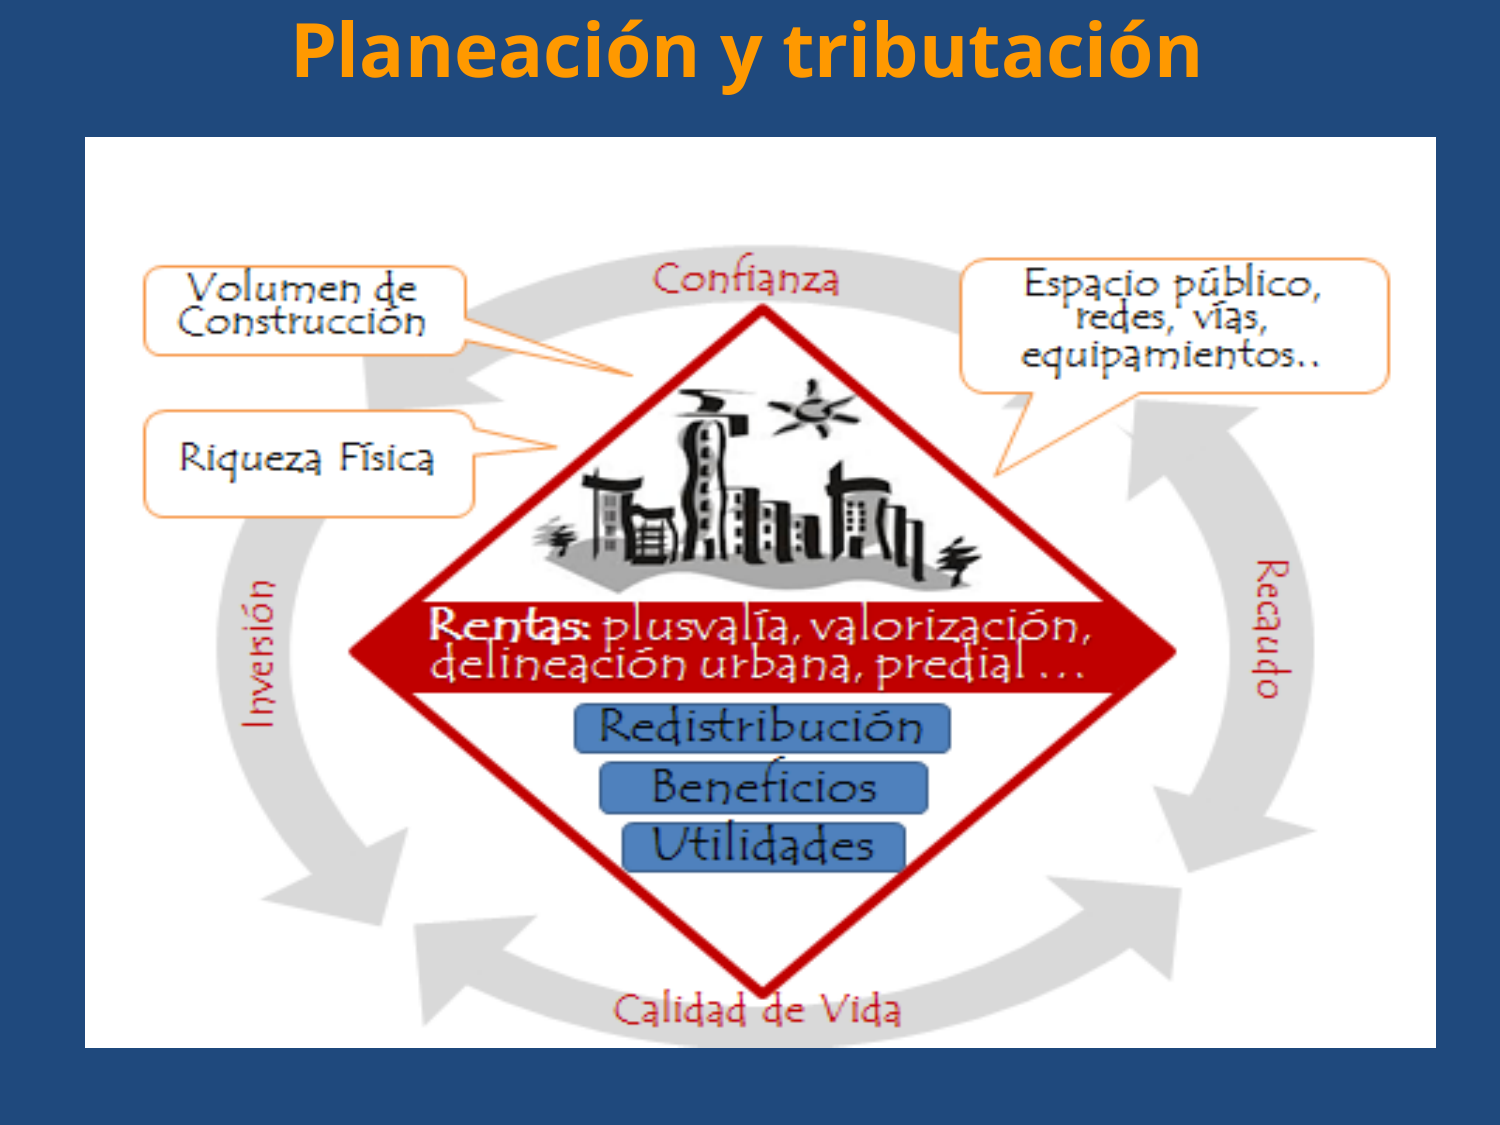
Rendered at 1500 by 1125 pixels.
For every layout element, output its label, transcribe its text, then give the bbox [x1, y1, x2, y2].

text_box Planeación y tributación [0, 0, 1500, 124]
picture [85, 137, 1436, 1048]
